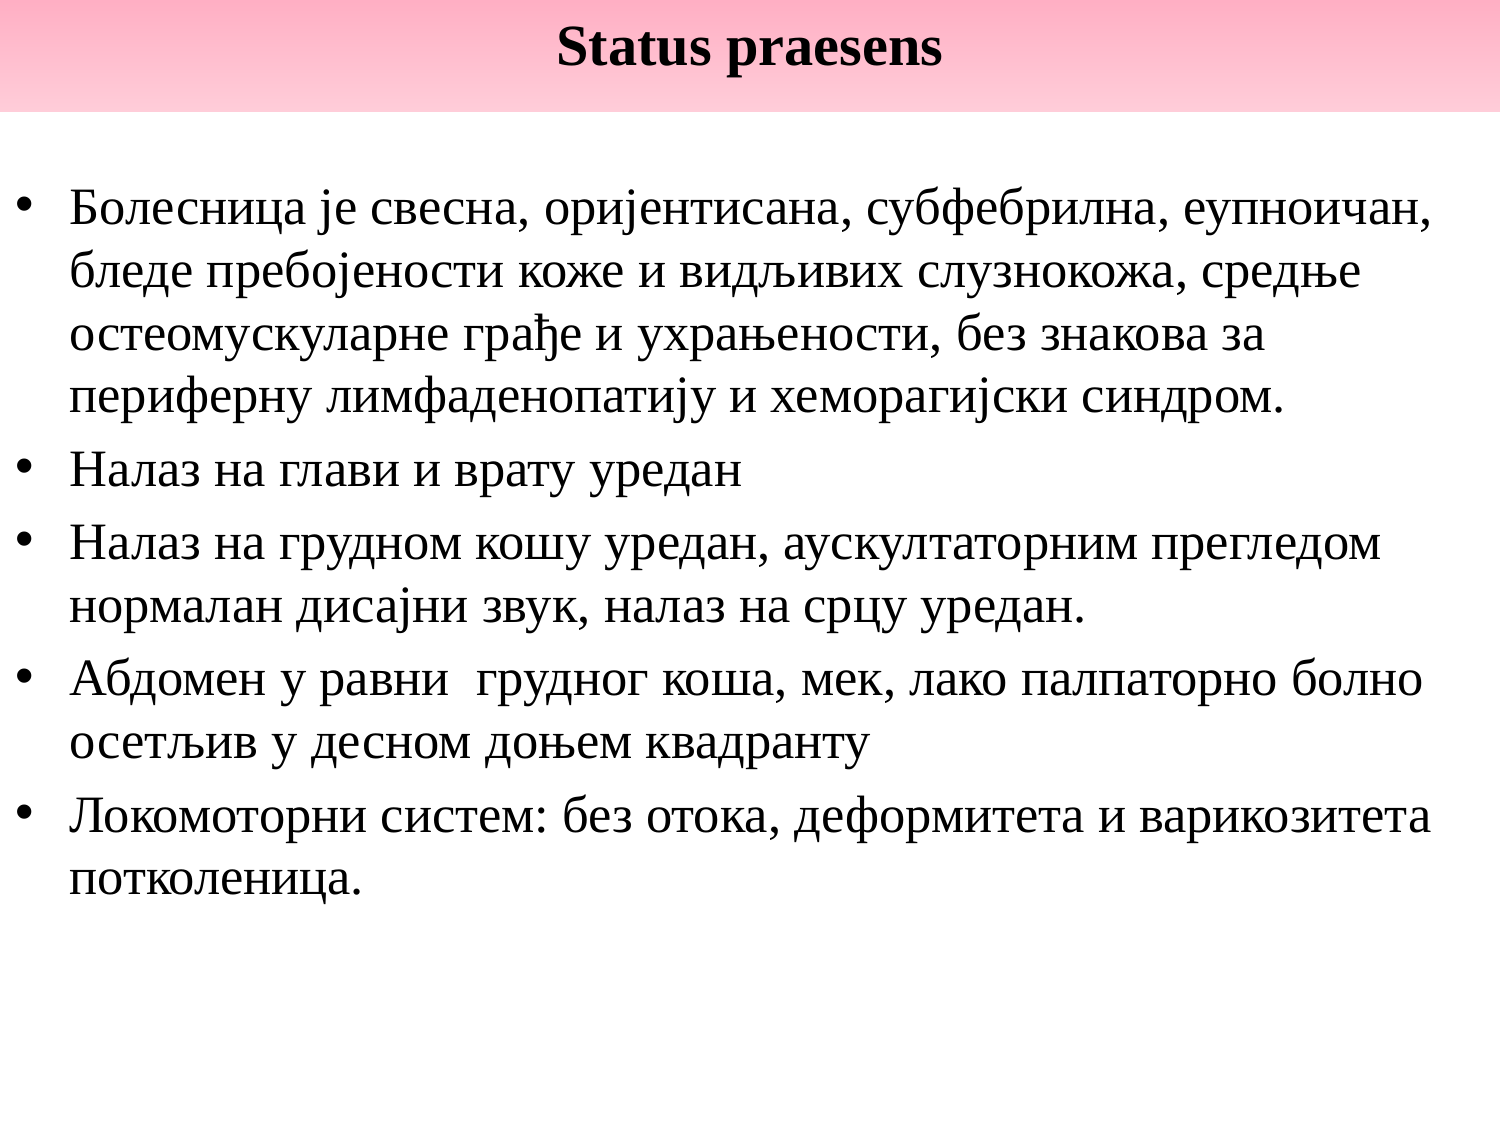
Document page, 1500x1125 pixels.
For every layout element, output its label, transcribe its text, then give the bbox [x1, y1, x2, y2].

list Болесница је свесна, оријентисана, субфебрилна, еупноичан, бледе пребојености коже и видљивих слузнокожа, средње остеомускуларне грађе и ухрањености, без знакова за периферну лимфаденопатију и хеморагијски синдром. Налаз на глави и врату уредан Налаз на грудном кошу уредан, аускултаторним прегледом нормалан дисајни звук, налаз на срцу уредан. Абдомен у равни грудног коша, мек, лако палпаторно болно осетљив у десном доњем квадранту Локомоторни систем: без отока, деформитета и варикозитета потколеница. [0, 113, 1470, 929]
text_box Status praesens [0, 0, 1500, 112]
